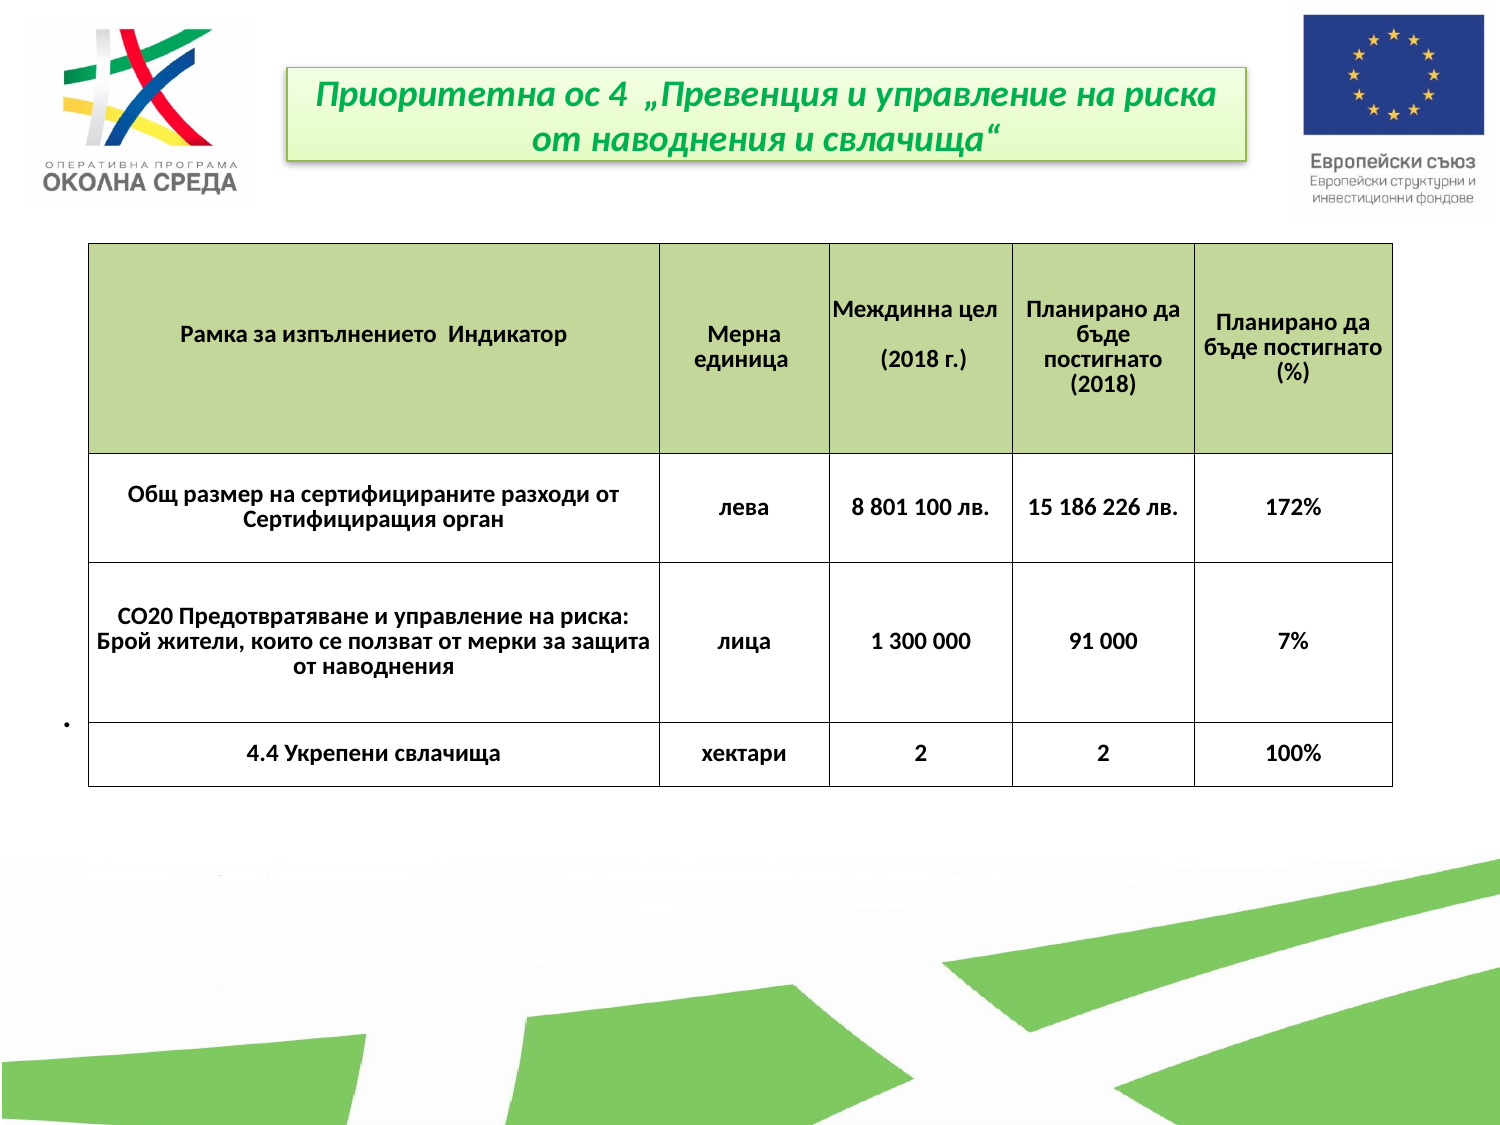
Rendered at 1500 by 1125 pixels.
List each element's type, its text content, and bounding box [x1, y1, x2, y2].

table_header Междинна цел (2018 г.) [830, 244, 1012, 453]
table_cell 8 801 100 лв. [830, 454, 1012, 562]
title Приоритетна ос 4 „Превенция и управление на риска от наводнения и свлачища“ [286, 67, 1247, 162]
table_header Мерна единица [660, 244, 829, 453]
text_box [1222, 102, 1287, 141]
table_header Планирано да бъде постигнатo (%) [1195, 244, 1392, 453]
table_cell 172% [1195, 454, 1392, 562]
table_cell CO20 Предотвратяване и управление на риска: Брой жители, които се ползват от мерки за защита от наводнения [89, 563, 659, 722]
text_box . [48, 640, 1453, 855]
table_header Планирано да бъде постигнато (2018) [1013, 244, 1194, 453]
picture [1293, 3, 1493, 224]
table_cell 91 000 [1013, 563, 1194, 722]
list [73, 208, 1458, 855]
table_cell хектари [660, 723, 829, 786]
picture [28, 21, 254, 206]
table_cell 2 [830, 723, 1012, 786]
table_cell лица [660, 563, 829, 722]
table_cell 15 186 226 лв. [1013, 454, 1194, 562]
table_cell 1 300 000 [830, 563, 1012, 722]
table_cell 7% [1195, 563, 1392, 722]
table_cell 2 [1013, 723, 1194, 786]
table_cell Общ размер на сертифицираните разходи от Сертифициращия орган [89, 454, 659, 562]
table_cell лева [660, 454, 829, 562]
picture [2, 856, 1500, 1125]
table_header Рамка за изпълнението Индикатор [89, 244, 659, 453]
table_cell 4.4 Укрепени свлачища [89, 723, 659, 786]
table_cell 100% [1195, 723, 1392, 786]
